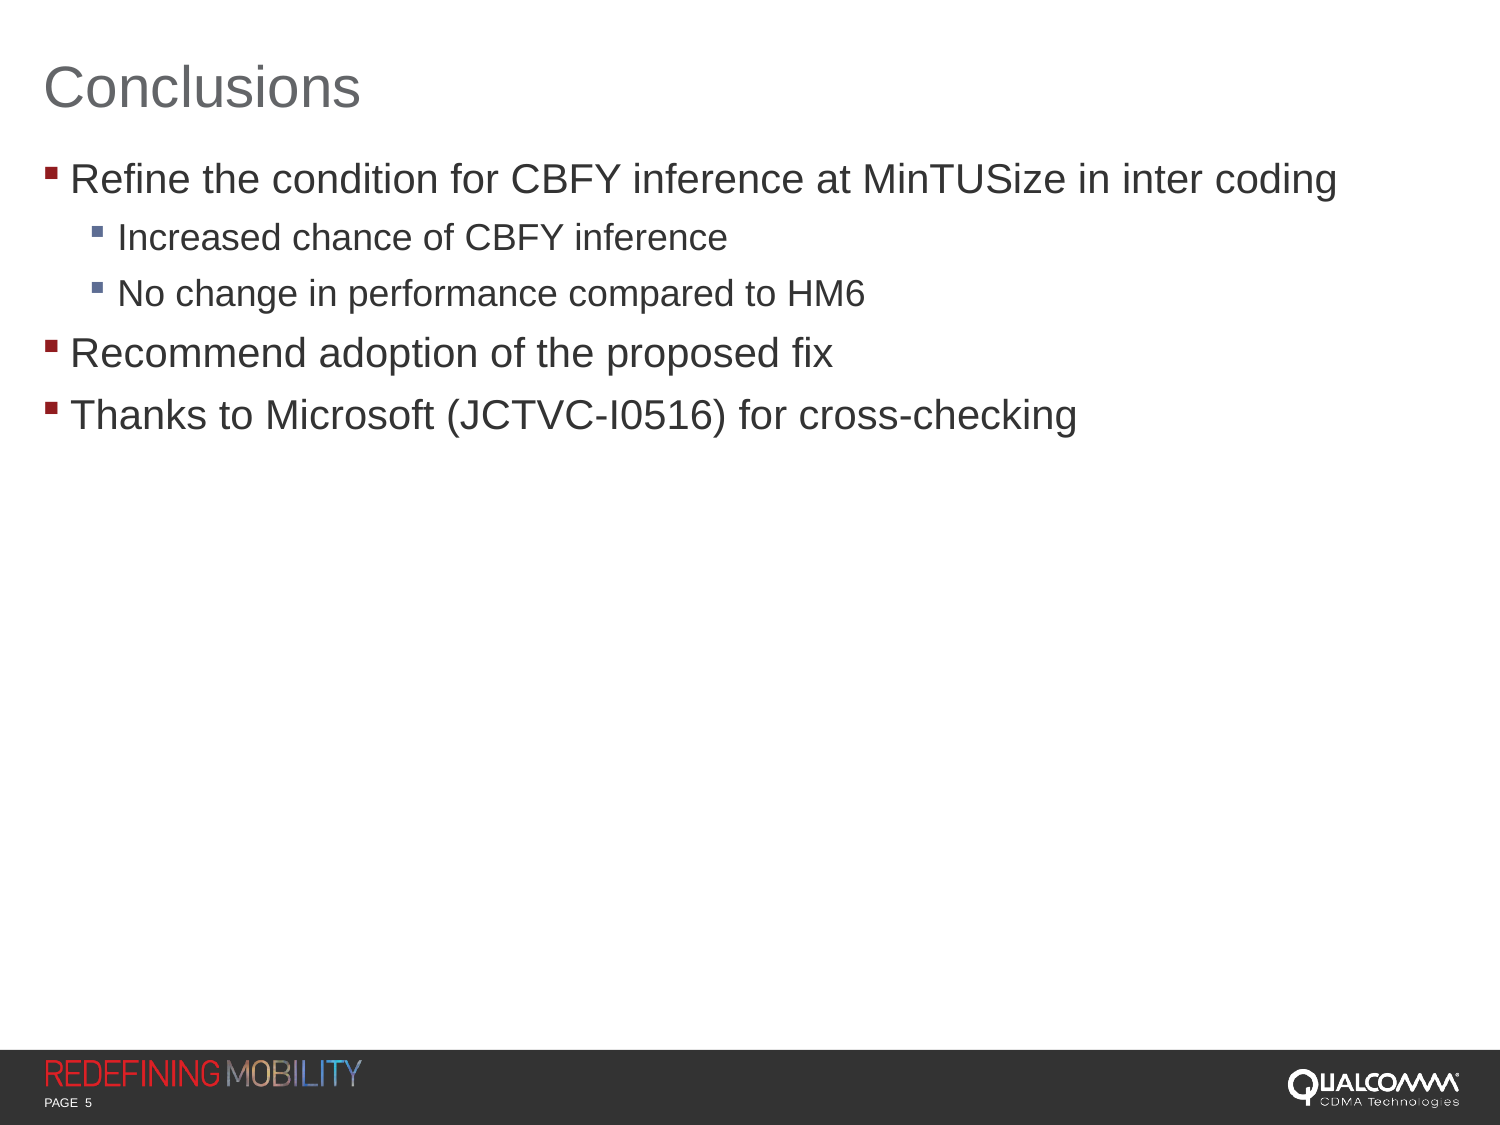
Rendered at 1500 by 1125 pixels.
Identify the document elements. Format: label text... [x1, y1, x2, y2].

title Conclusions [28, 44, 1462, 138]
picture [1278, 1058, 1478, 1114]
list Refine the condition for CBFY inference at MinTUSize in inter coding Increased chance of CBFY inference No change in performance compared to HM6 Recommend adoption of the proposed fix Thanks to Microsoft (JCTVC-I0516) for cross-checking [26, 148, 1457, 1021]
picture [30, 1048, 372, 1099]
